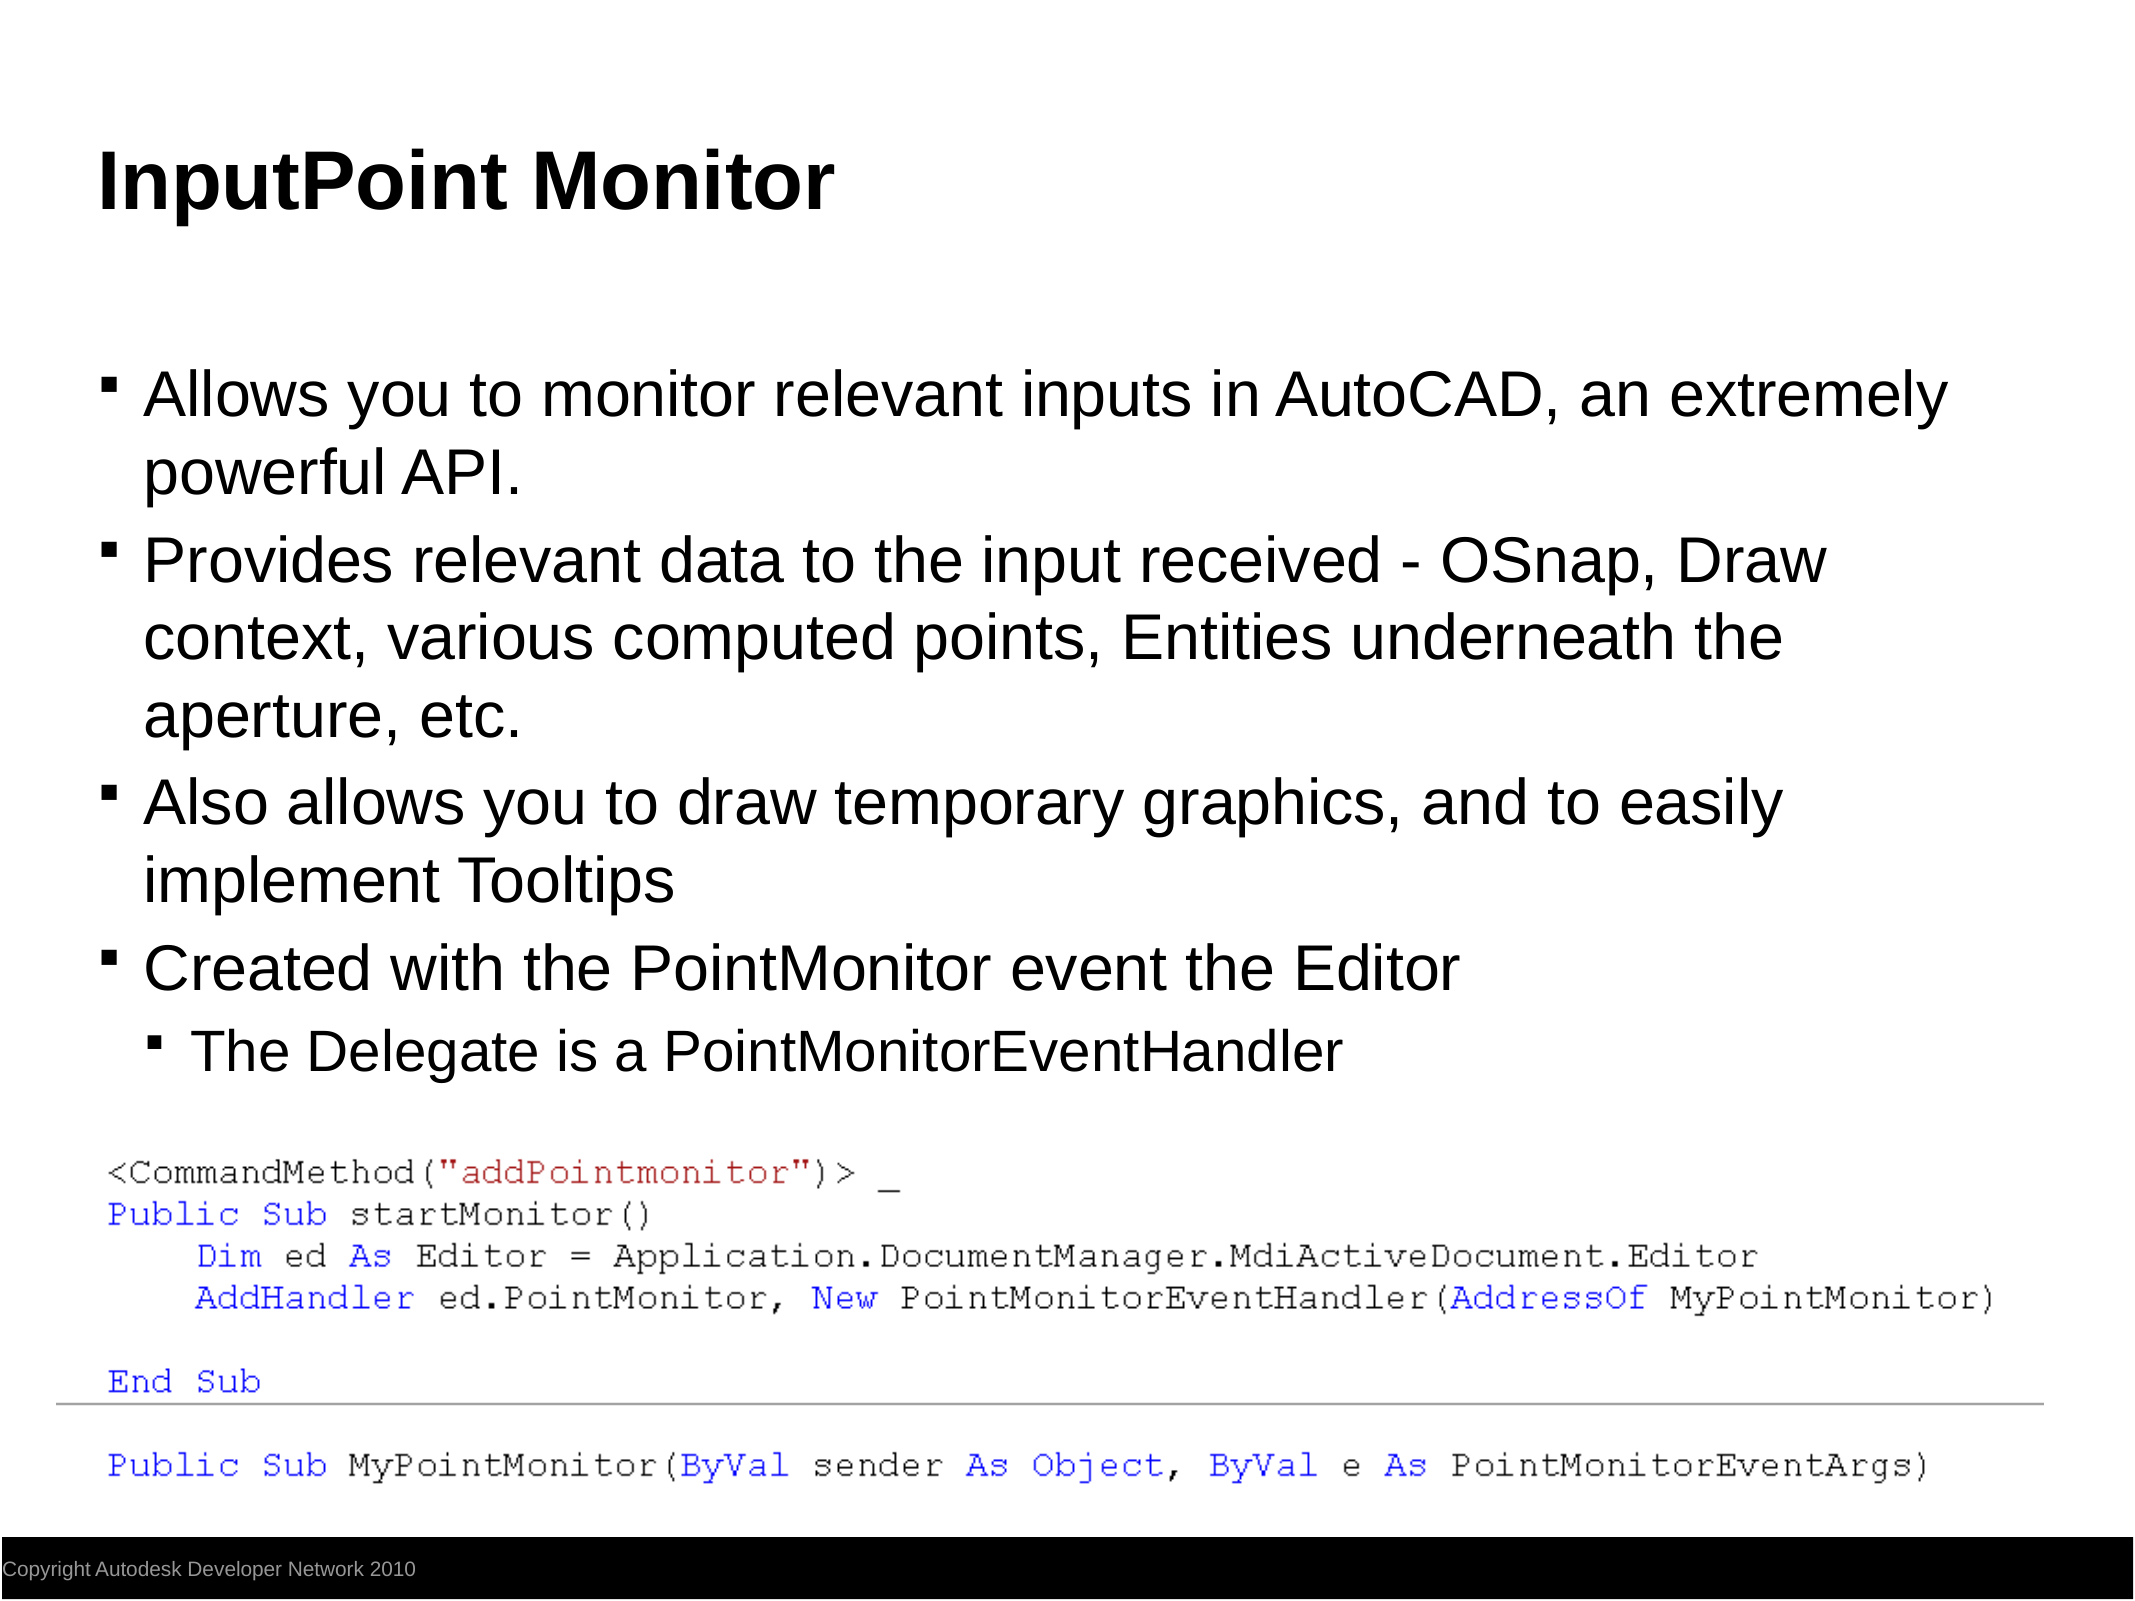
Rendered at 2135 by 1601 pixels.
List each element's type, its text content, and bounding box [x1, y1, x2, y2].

picture [56, 1146, 2045, 1510]
title InputPoint Monitor [96, 59, 2028, 293]
list Allows you to monitor relevant inputs in AutoCAD, an extremely powerful API. Provides relevant data to the input received - OSnap, Draw context, various computed points, Entities underneath the aperture, etc. Also allows you to draw temporary graphics, and to easily implement Tooltips Created with the PointMonitor event the Editor The Delegate is a PointMonitorEventHandler [96, 351, 2028, 1144]
